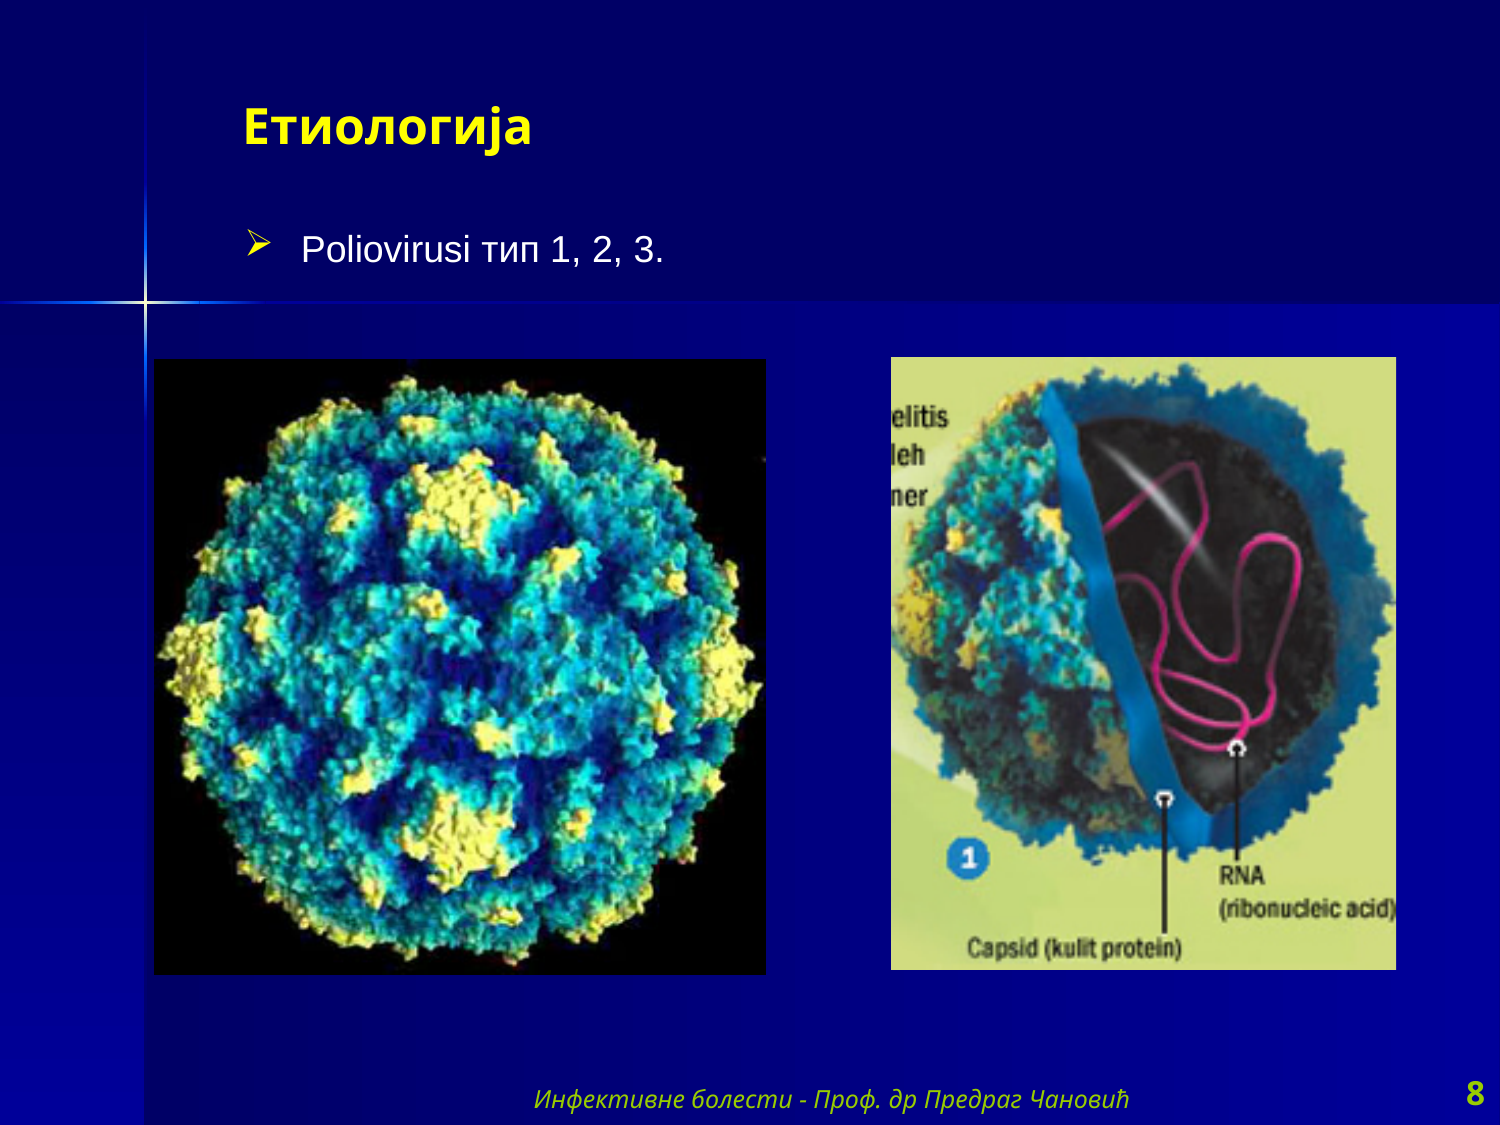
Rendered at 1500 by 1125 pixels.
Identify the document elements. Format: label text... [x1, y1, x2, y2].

slide_number 8 [1345, 1049, 1500, 1125]
text_box Етиологија [227, 87, 549, 163]
picture [890, 357, 1397, 971]
footer Инфективне болести - Проф. др Предраг Чановић [430, 1049, 1235, 1125]
text_box Poliovirusi тип 1, 2, 3. [229, 217, 691, 278]
picture [153, 359, 767, 976]
